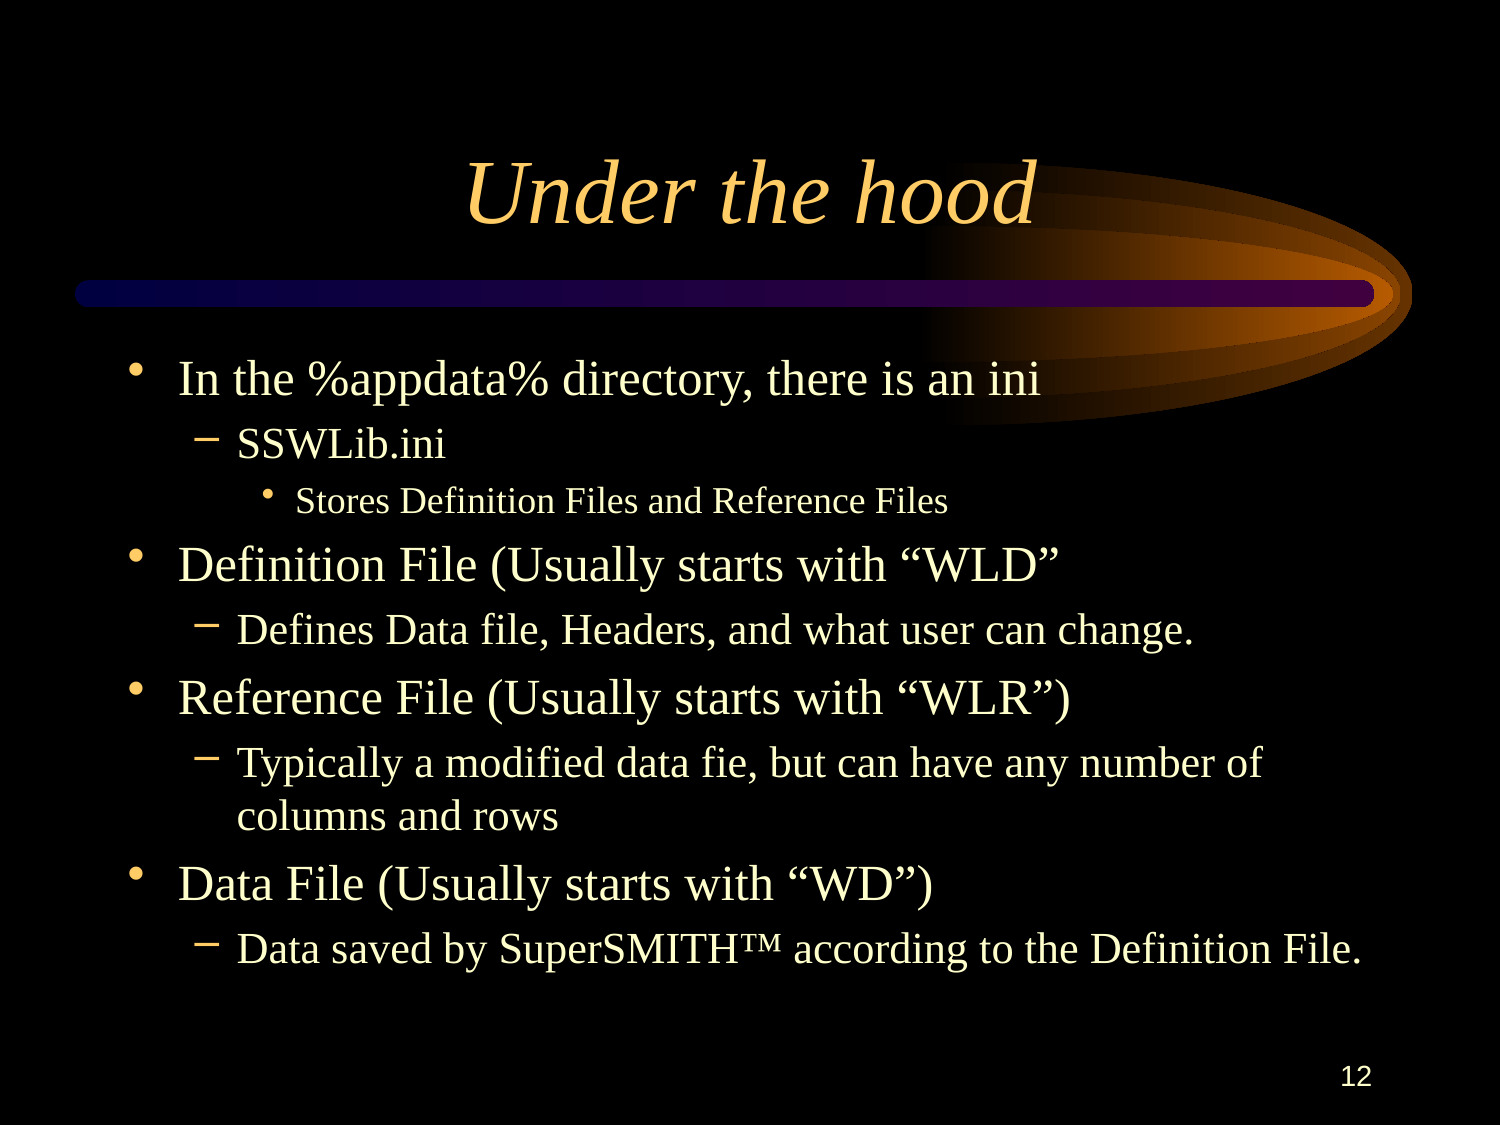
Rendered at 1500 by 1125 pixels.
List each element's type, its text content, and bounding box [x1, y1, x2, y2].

slide_number 12 [1074, 1037, 1388, 1113]
title Under the hood [112, 62, 1388, 250]
list In the %appdata% directory, there is an ini SSWLib.ini Stores Definition Files and Reference Files Definition File (Usually starts with “WLD” Defines Data file, Headers, and what user can change. Reference File (Usually starts with “WLR”) Typically a modified data fie, but can have any number of columns and rows Data File (Usually starts with “WD”) Data saved by SuperSMITH™ according to the Definition File. [112, 337, 1388, 1013]
